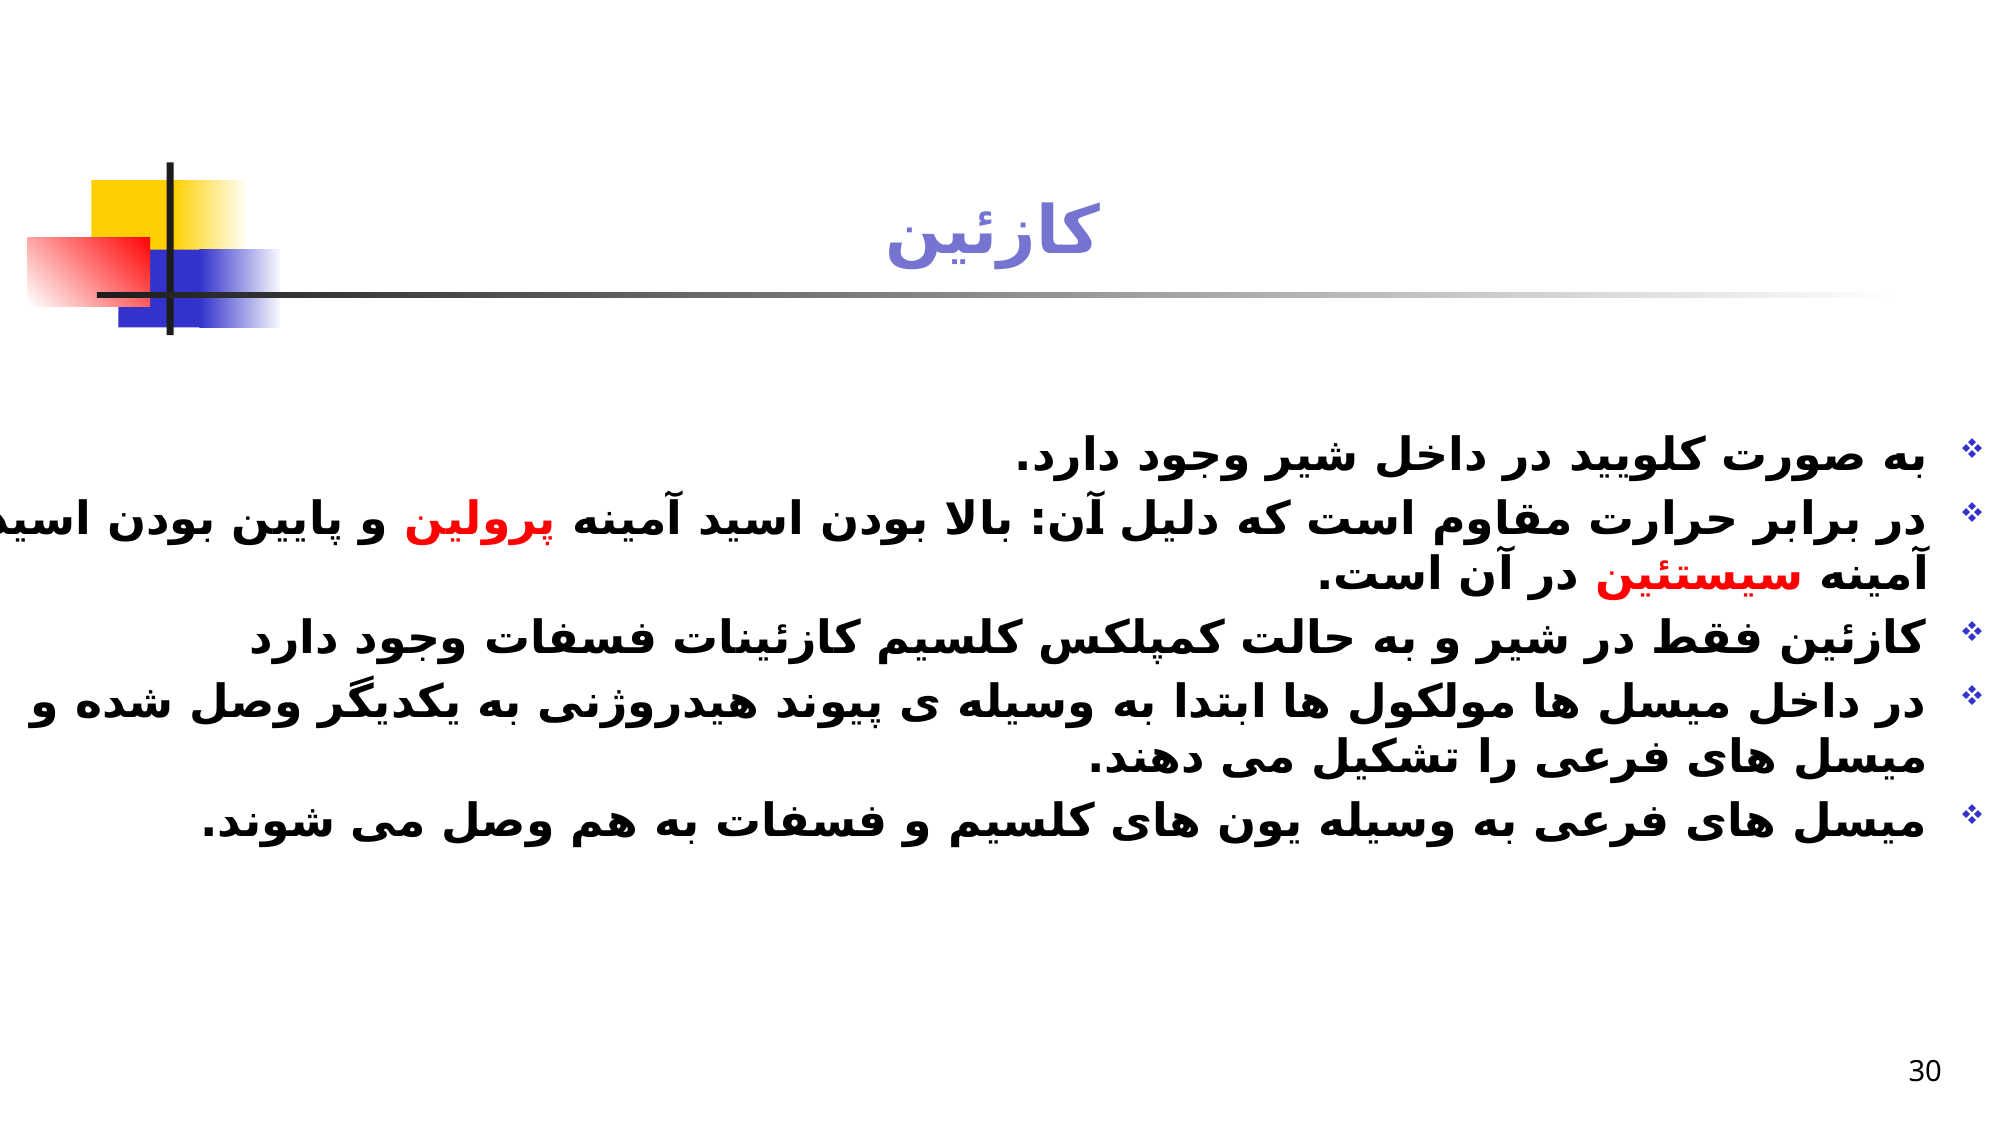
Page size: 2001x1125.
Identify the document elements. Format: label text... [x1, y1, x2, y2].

slide_number 30 [1540, 1062, 1958, 1100]
list به صورت کلویید در داخل شیر وجود دارد. در برابر حرارت مقاوم است که دلیل آن: بالا بودن اسید آمینه پرولین و پایین بودن اسید آمینه سیستئین در آن است. کازئین فقط در شیر و به حالت کمپلکس کلسیم کازئینات فسفات وجود دارد در داخل میسل ها مولکول ها ابتدا به وسیله ی پیوند هیدروژنی به یکدیگر وصل شده و میسل های فرعی را تشکیل می دهند. میسل های فرعی به وسیله یون های کلسیم و فسفات به هم وصل می شوند. [0, 352, 2000, 1062]
title کازئین [140, 34, 1846, 275]
